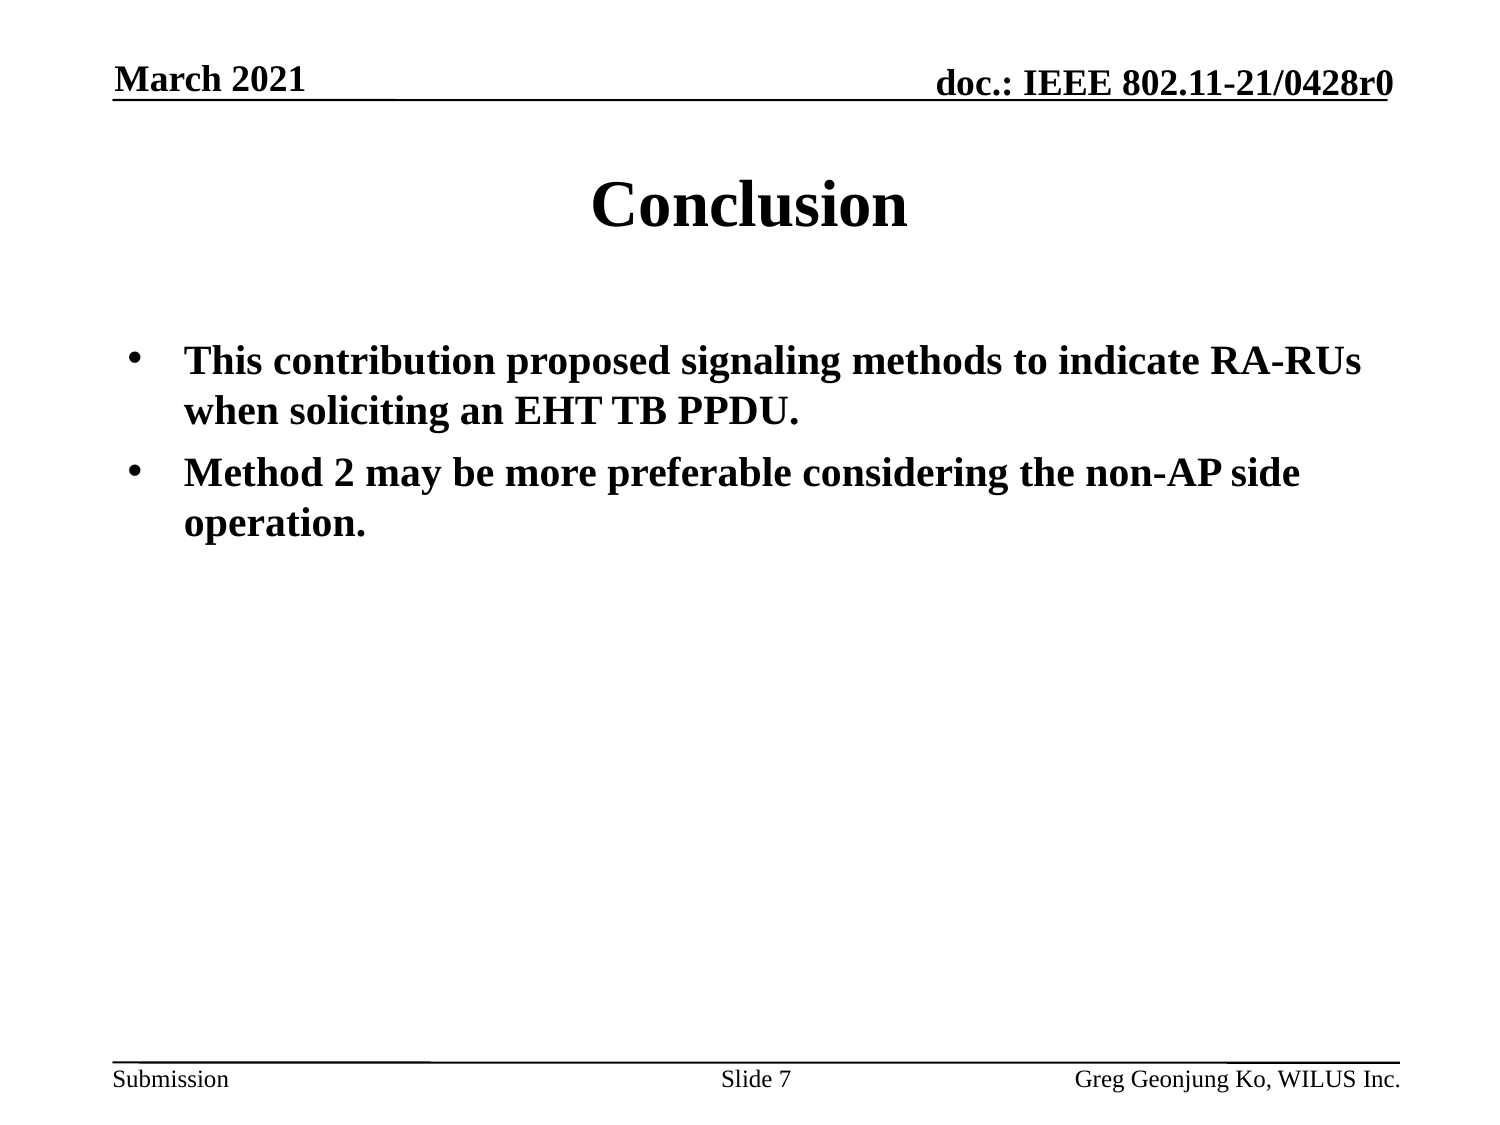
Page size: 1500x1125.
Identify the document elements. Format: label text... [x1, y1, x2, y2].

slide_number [114, 54, 423, 100]
list This contribution proposed signaling methods to indicate RA-RUs when soliciting an EHT TB PPDU. Method 2 may be more preferable considering the non-AP side operation. [112, 324, 1388, 1000]
title Conclusion [112, 112, 1388, 288]
footer Greg Geonjung Ko, WILUS Inc. [878, 1061, 1402, 1093]
slide_number Slide 7 [712, 1061, 800, 1123]
